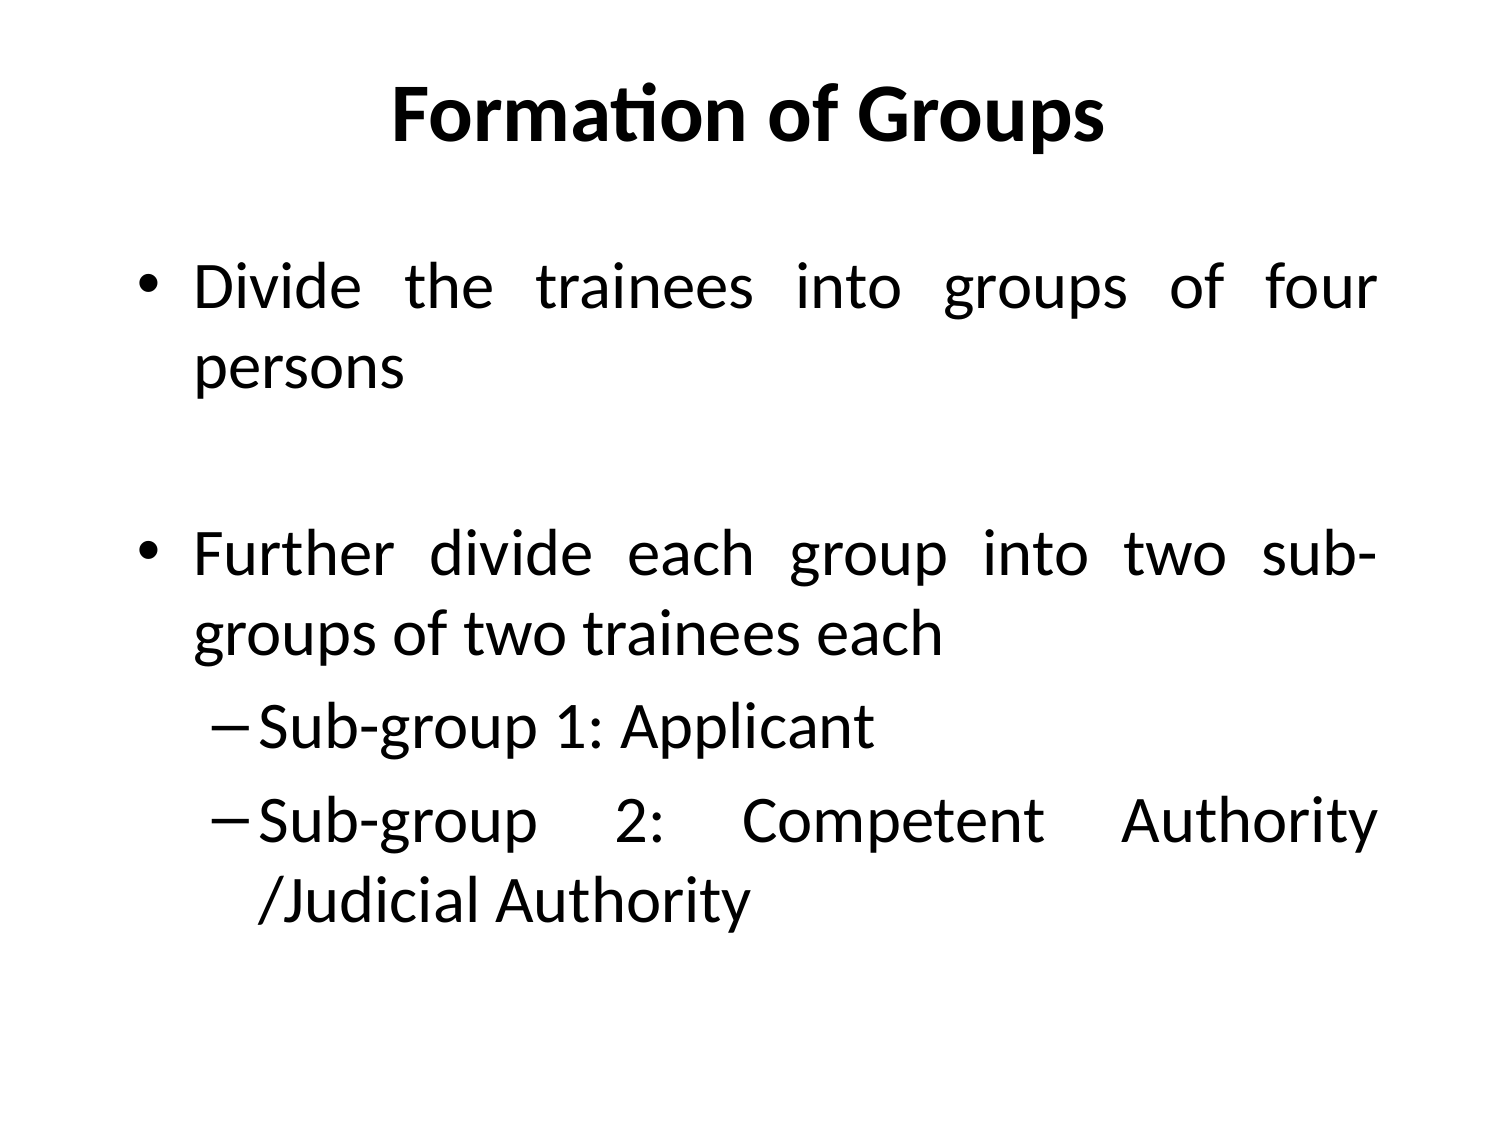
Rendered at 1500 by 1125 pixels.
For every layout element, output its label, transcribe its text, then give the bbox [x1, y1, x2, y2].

text_box Formation of Groups [83, 51, 1433, 239]
text_box Divide the trainees into groups of four persons Further divide each group into two sub-groups of two trainees each Sub-group 1: Applicant Sub-group 2: Competent Authority /Judicial Authority [122, 239, 1394, 1125]
